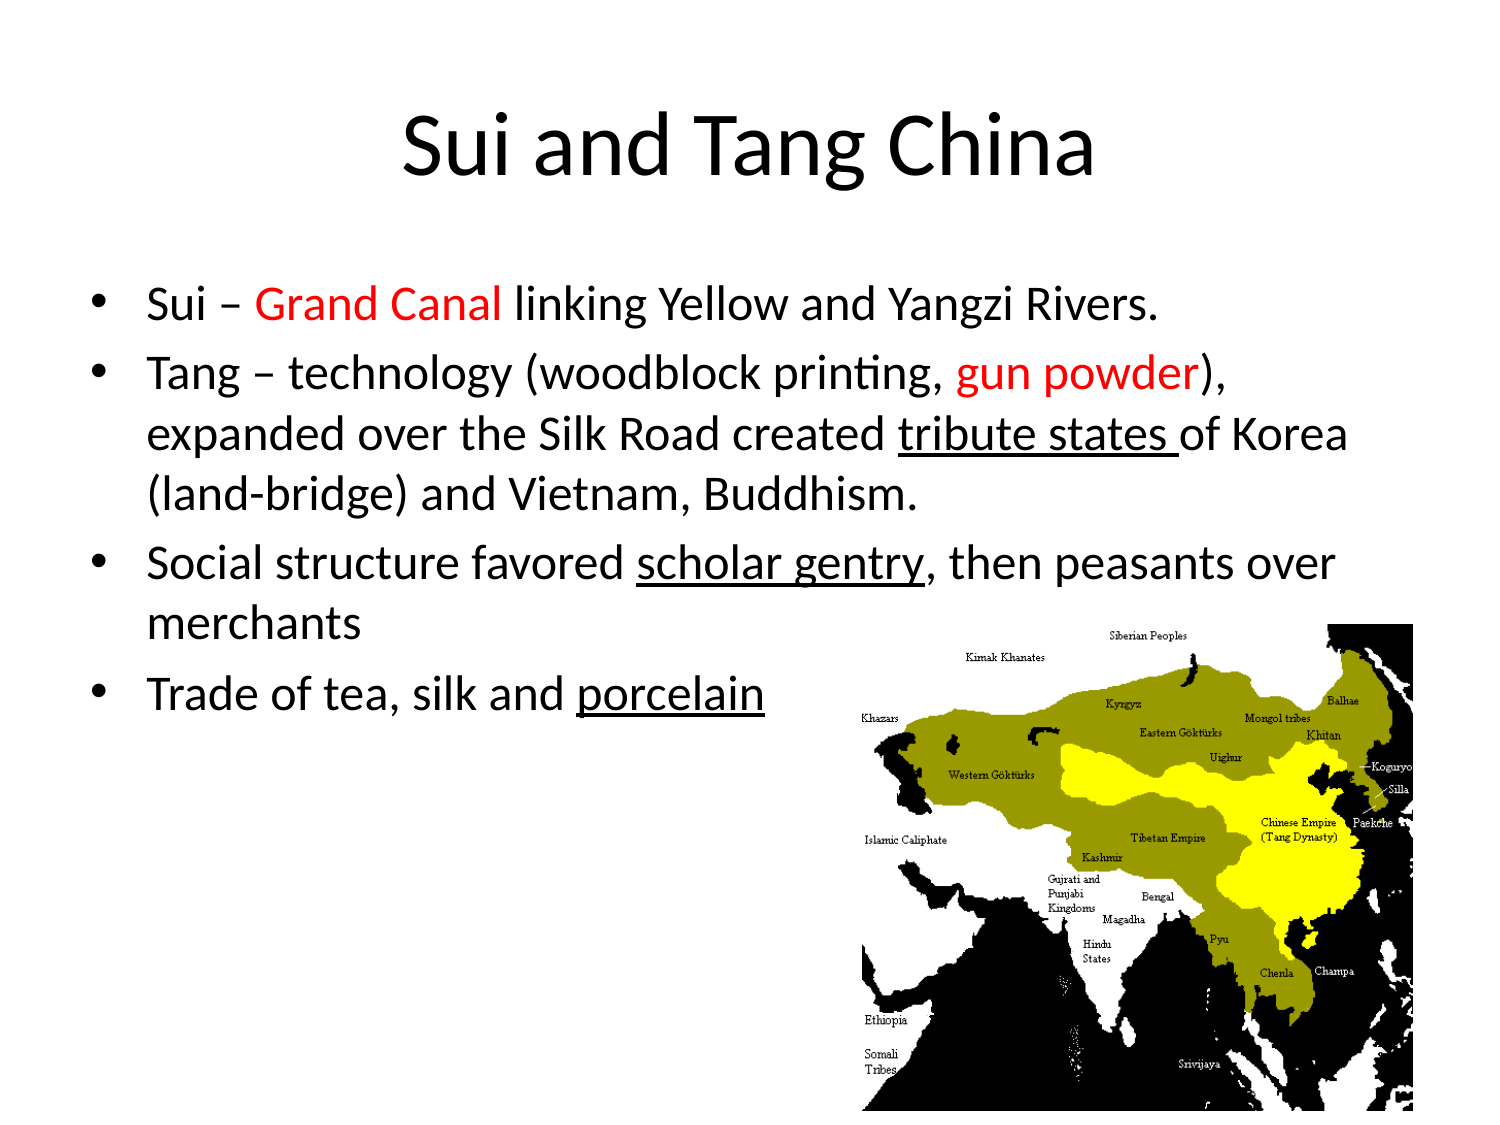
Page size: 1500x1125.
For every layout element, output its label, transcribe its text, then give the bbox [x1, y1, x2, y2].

title Sui and Tang China [75, 45, 1425, 233]
picture [862, 624, 1413, 1111]
list Sui – Grand Canal linking Yellow and Yangzi Rivers. Tang – technology (woodblock printing, gun powder), expanded over the Silk Road created tribute states of Korea (land-bridge) and Vietnam, Buddhism. Social structure favored scholar gentry, then peasants over merchants Trade of tea, silk and porcelain [75, 262, 1425, 1005]
